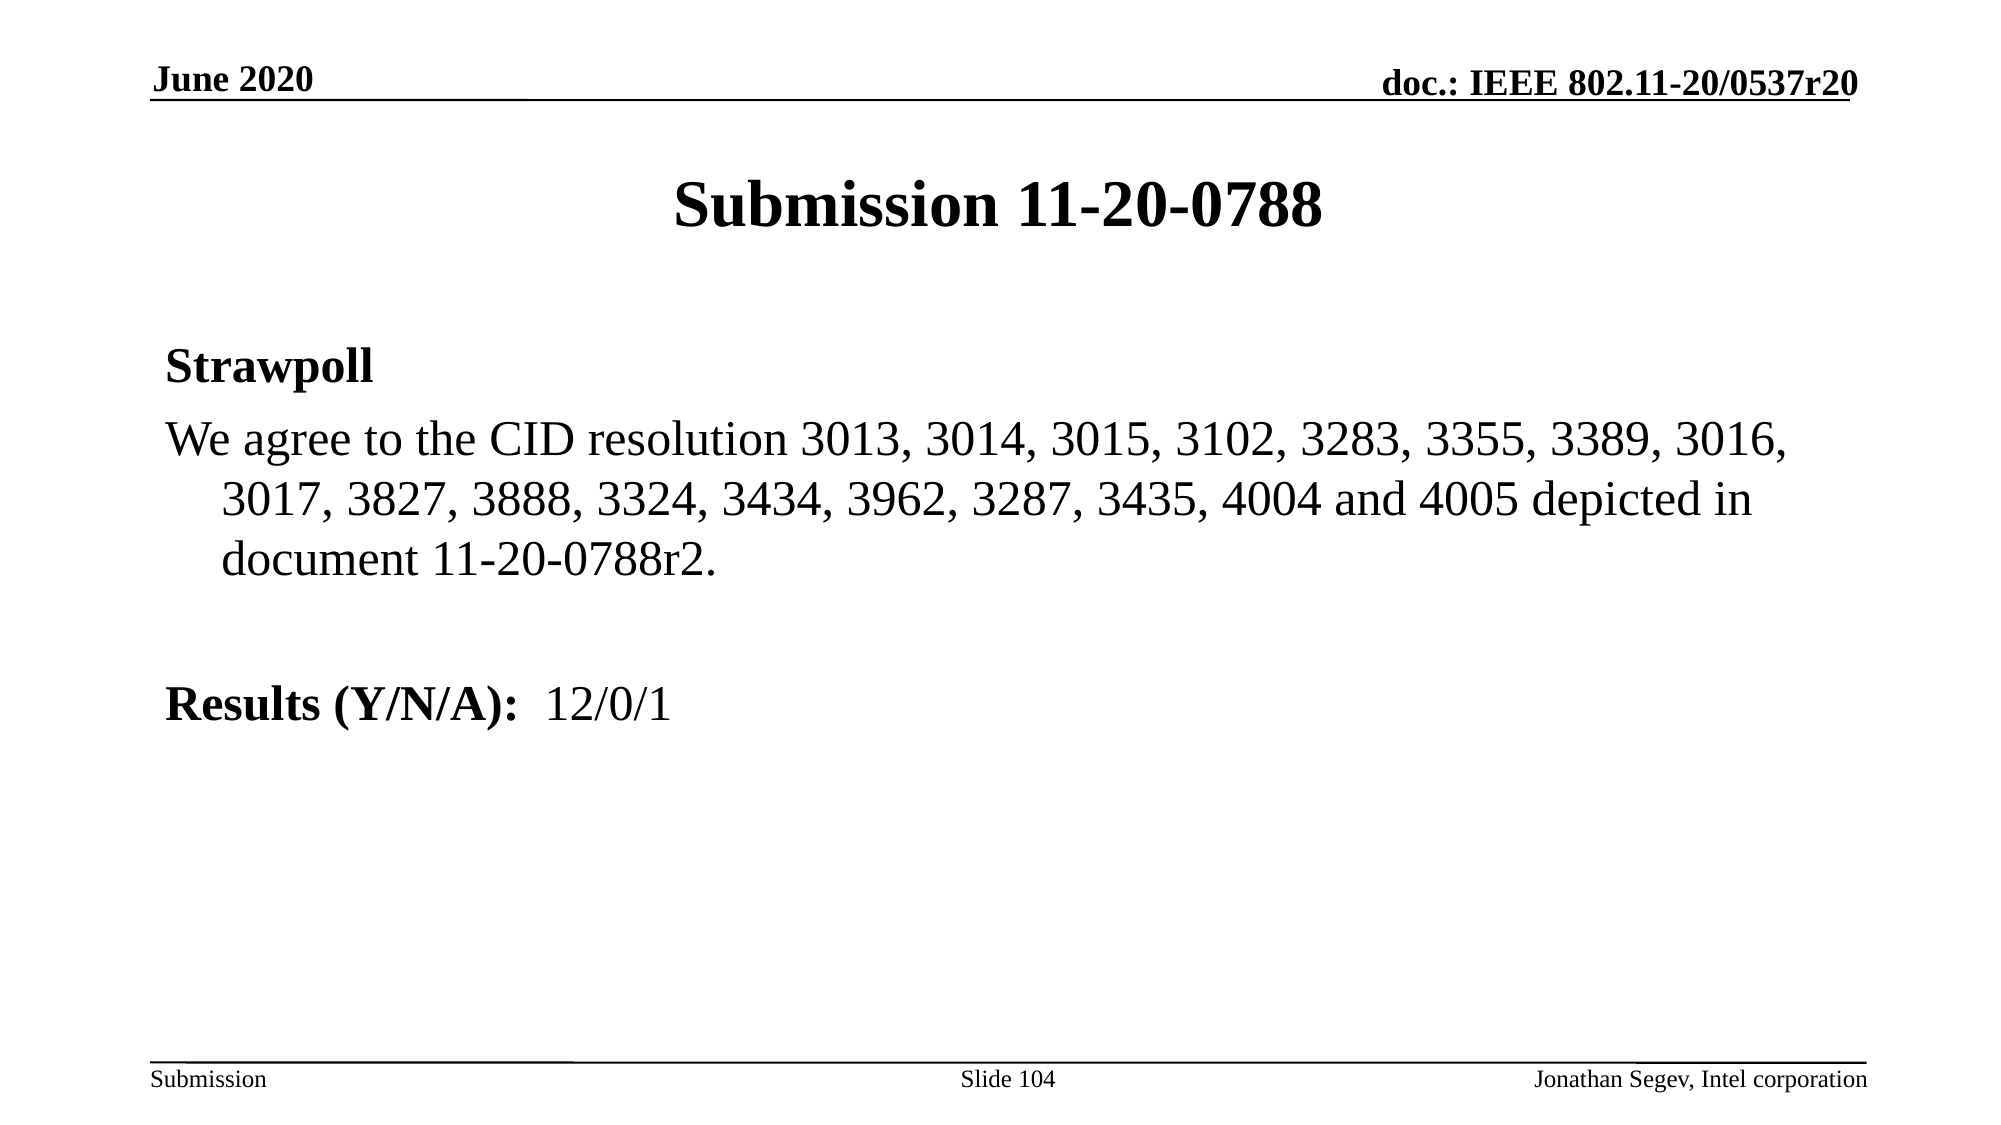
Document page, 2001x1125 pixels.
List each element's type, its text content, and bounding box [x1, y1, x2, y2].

list Strawpoll We agree to the CID resolution 3013, 3014, 3015, 3102, 3283, 3355, 3389, 3016, 3017, 3827, 3888, 3324, 3434, 3962, 3287, 3435, 4004 and 4005 depicted in document 11-20-0788r2. Results (Y/N/A): 12/0/1 [149, 324, 1850, 1000]
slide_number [152, 54, 563, 100]
title Submission 11-20-0788 [149, 112, 1850, 288]
slide_number Slide 104 [950, 1061, 1067, 1123]
footer Jonathan Segev, Intel corporation [1171, 1061, 1869, 1093]
